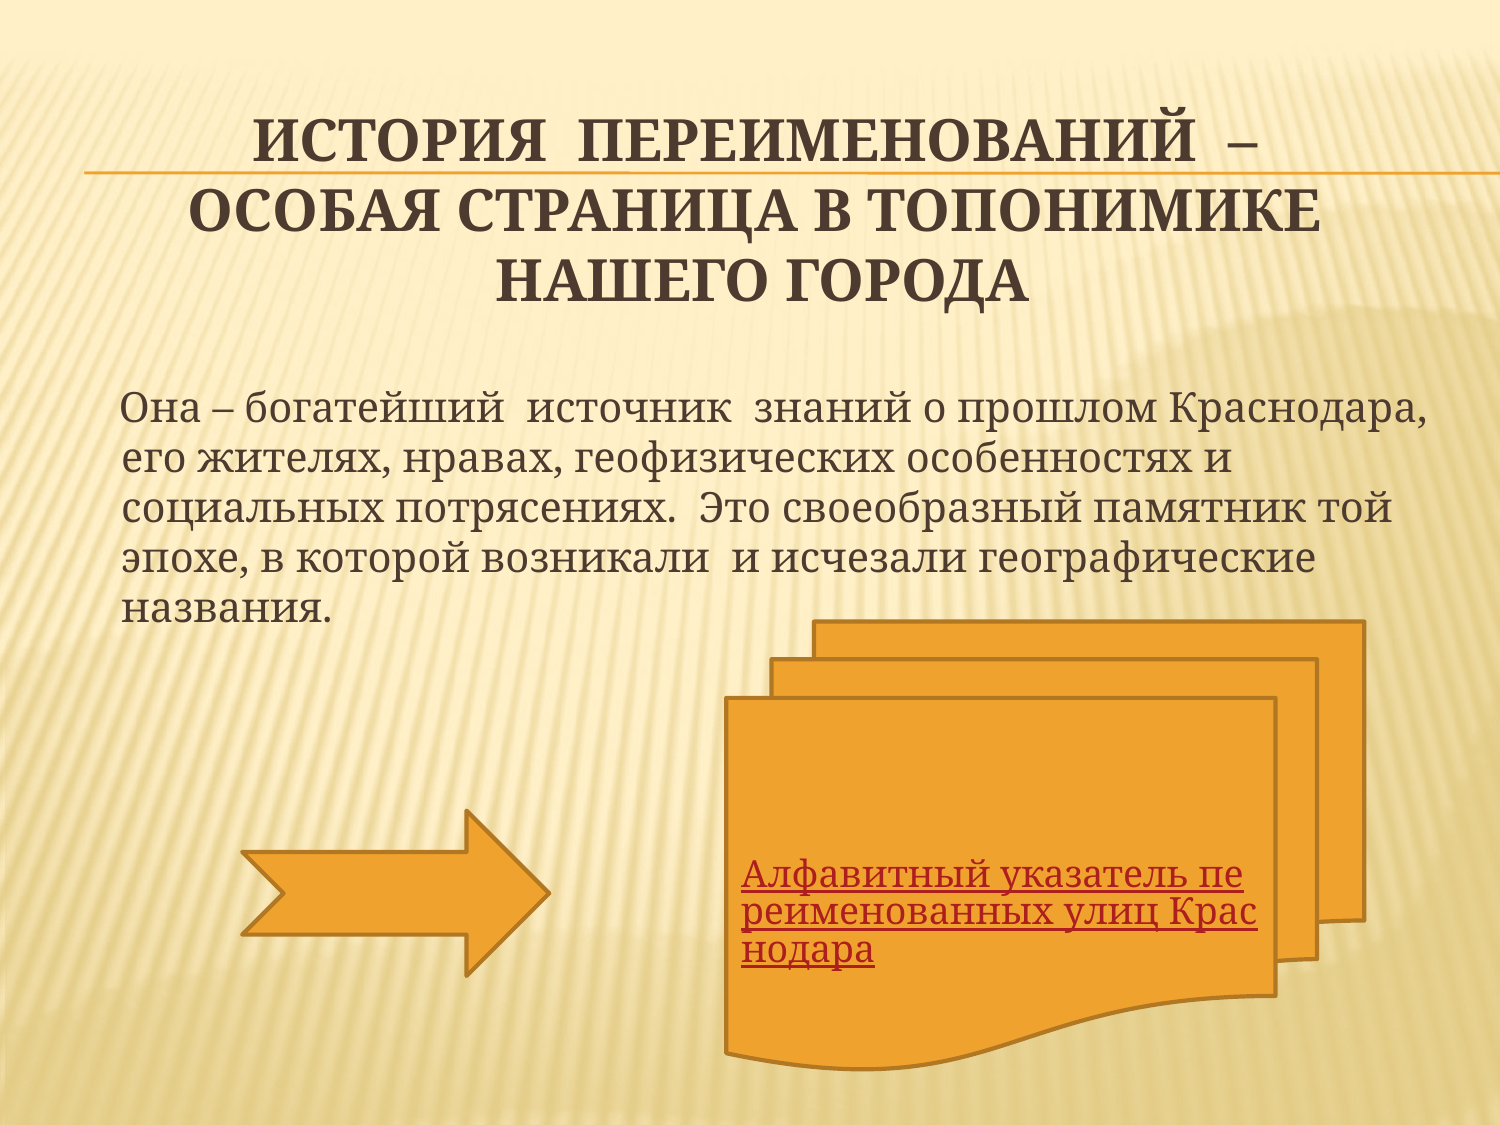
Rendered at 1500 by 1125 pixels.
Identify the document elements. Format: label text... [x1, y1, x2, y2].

title История переименований – особая страница в топонимике нашего города [50, 30, 1475, 373]
text_box Алфавитный указатель переименованных улиц Краснодара [724, 619, 1367, 1072]
list Она – богатейший источник знаний о прошлом Краснодара, его жителях, нравах, геофизических особенностях и социальных потрясениях. Это своеобразный памятник той эпохе, в которой возникали и исчезали географические названия. [49, 373, 1476, 1071]
text_box [240, 808, 552, 978]
